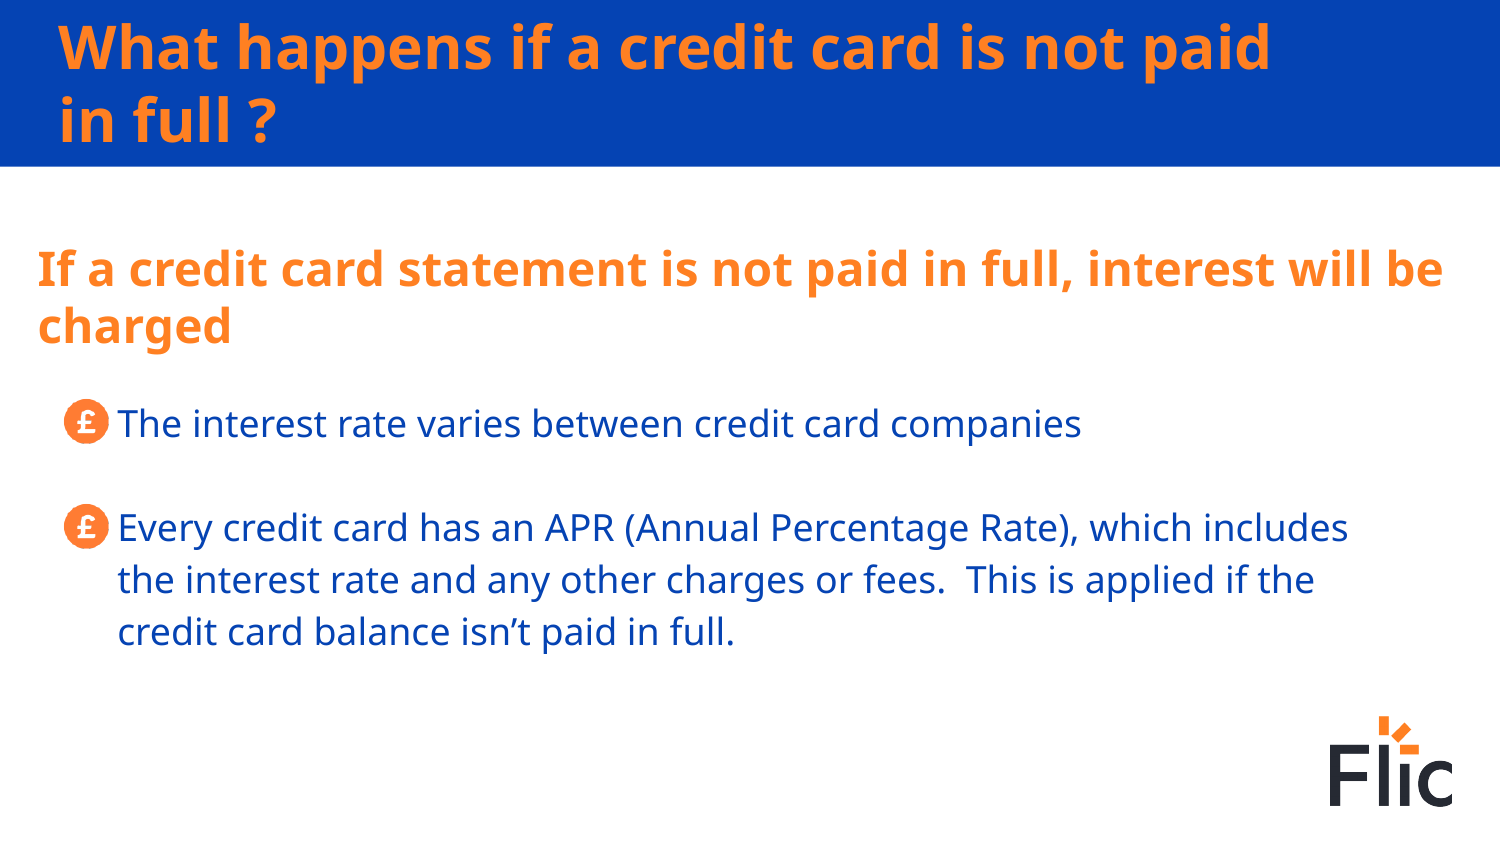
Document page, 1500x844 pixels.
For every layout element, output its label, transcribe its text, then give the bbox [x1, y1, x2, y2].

title If a credit card statement is not paid in full, interest will be charged [22, 253, 1478, 339]
picture [1330, 716, 1452, 807]
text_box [63, 378, 1385, 664]
title What happens if a credit card is not paid in full ? [44, 39, 1356, 125]
